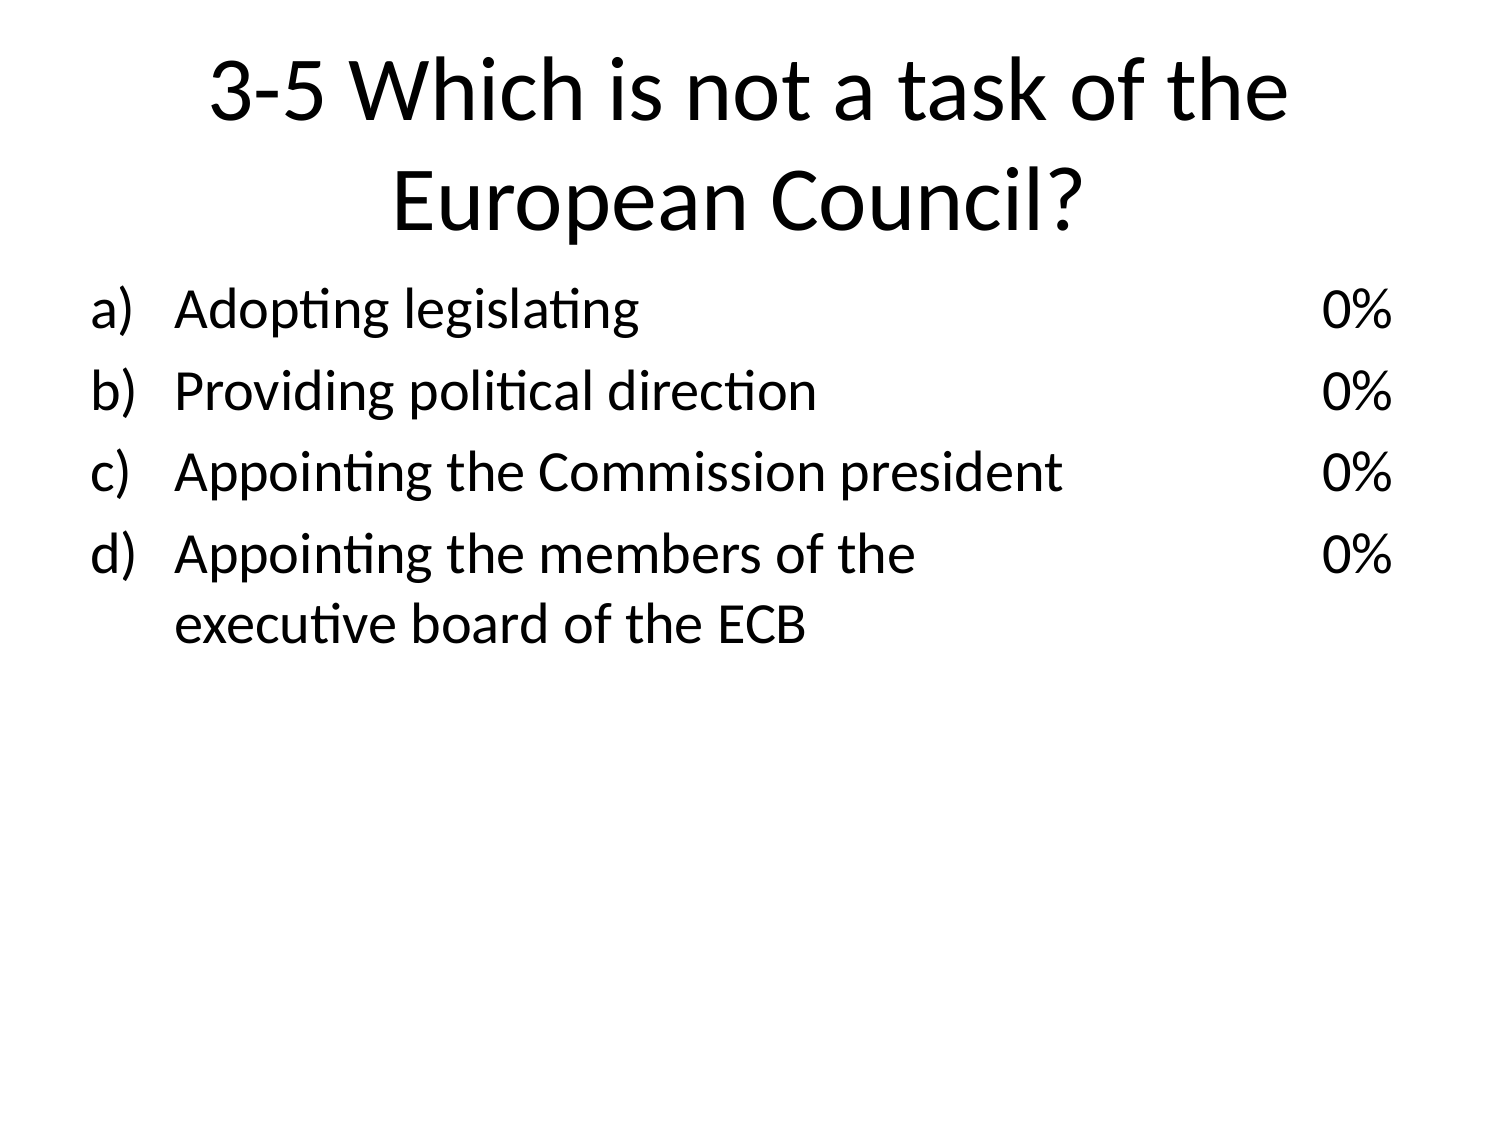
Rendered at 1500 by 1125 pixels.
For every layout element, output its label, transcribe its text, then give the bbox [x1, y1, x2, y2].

list 0% 0% 0% 0% [1124, 262, 1409, 1006]
list Adopting legislating Providing political direction Appointing the Commission president Appointing the members of the executive board of the ECB [74, 262, 1117, 674]
title 3-5 Which is not a task of the European Council? [74, 21, 1426, 257]
